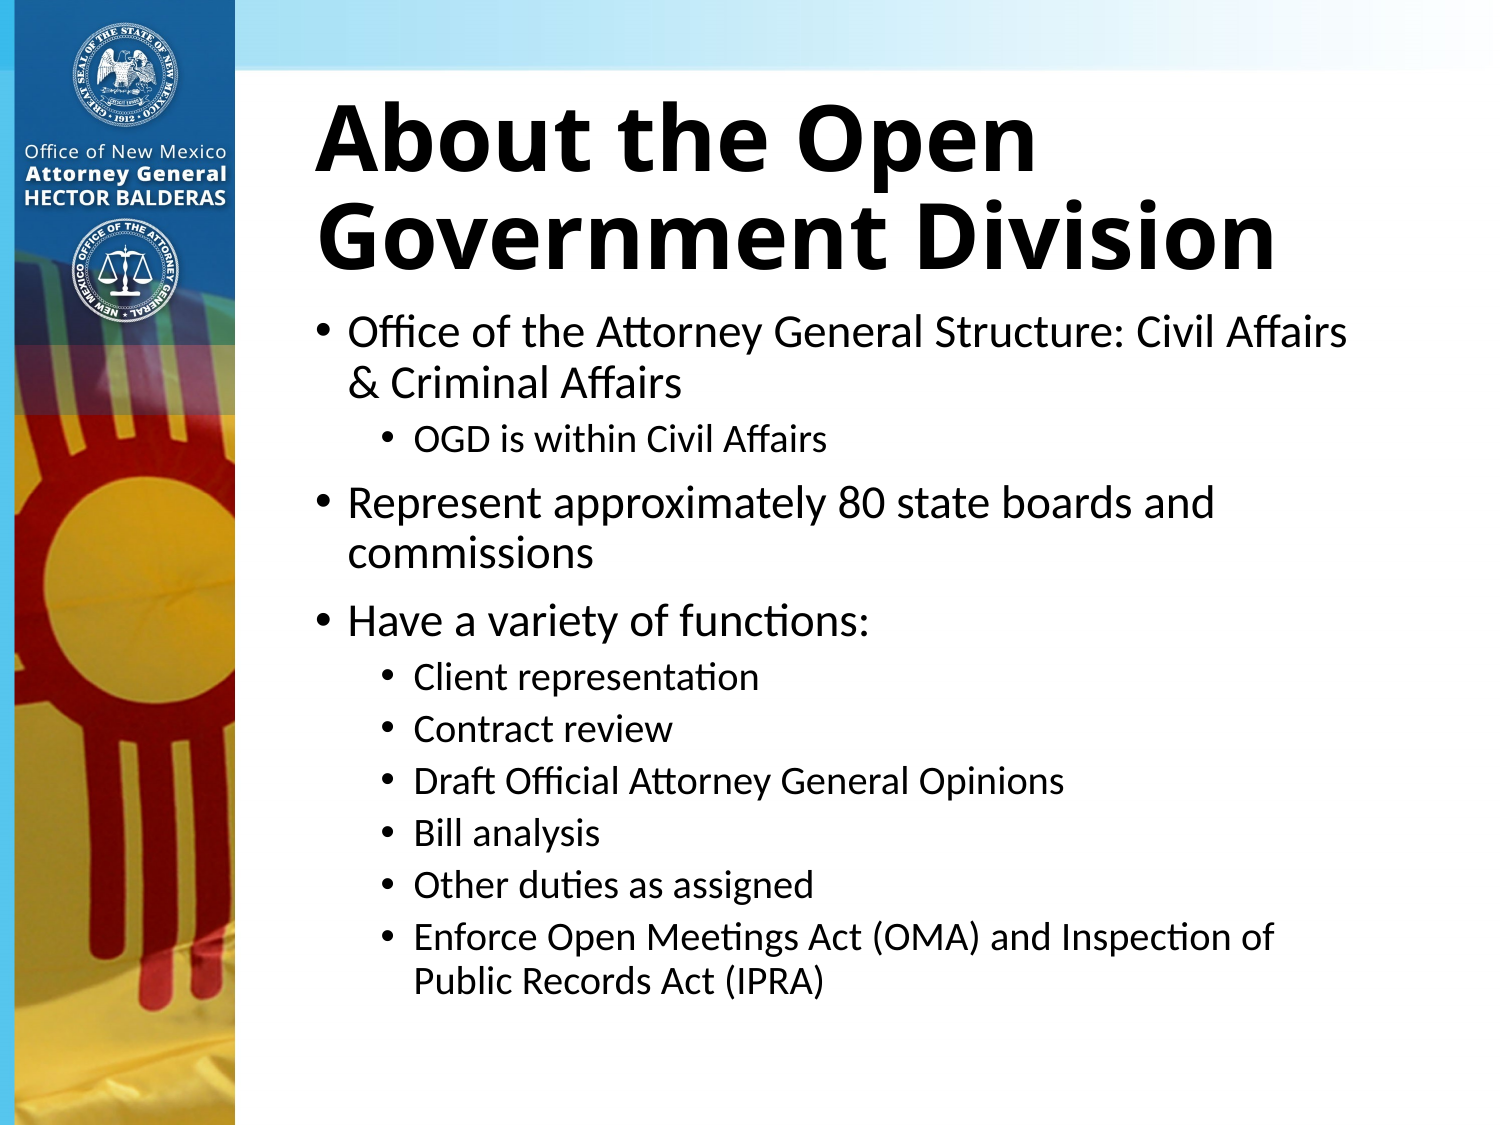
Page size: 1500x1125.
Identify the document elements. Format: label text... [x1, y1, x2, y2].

title About the Open Government Division [300, 82, 1397, 299]
picture [0, 0, 1500, 1125]
list Office of the Attorney General Structure: Civil Affairs & Criminal Affairs OGD is within Civil Affairs Represent approximately 80 state boards and commissions Have a variety of functions: Client representation Contract review Draft Official Attorney General Opinions Bill analysis Other duties as assigned Enforce Open Meetings Act (OMA) and Inspection of Public Records Act (IPRA) [300, 299, 1397, 1014]
